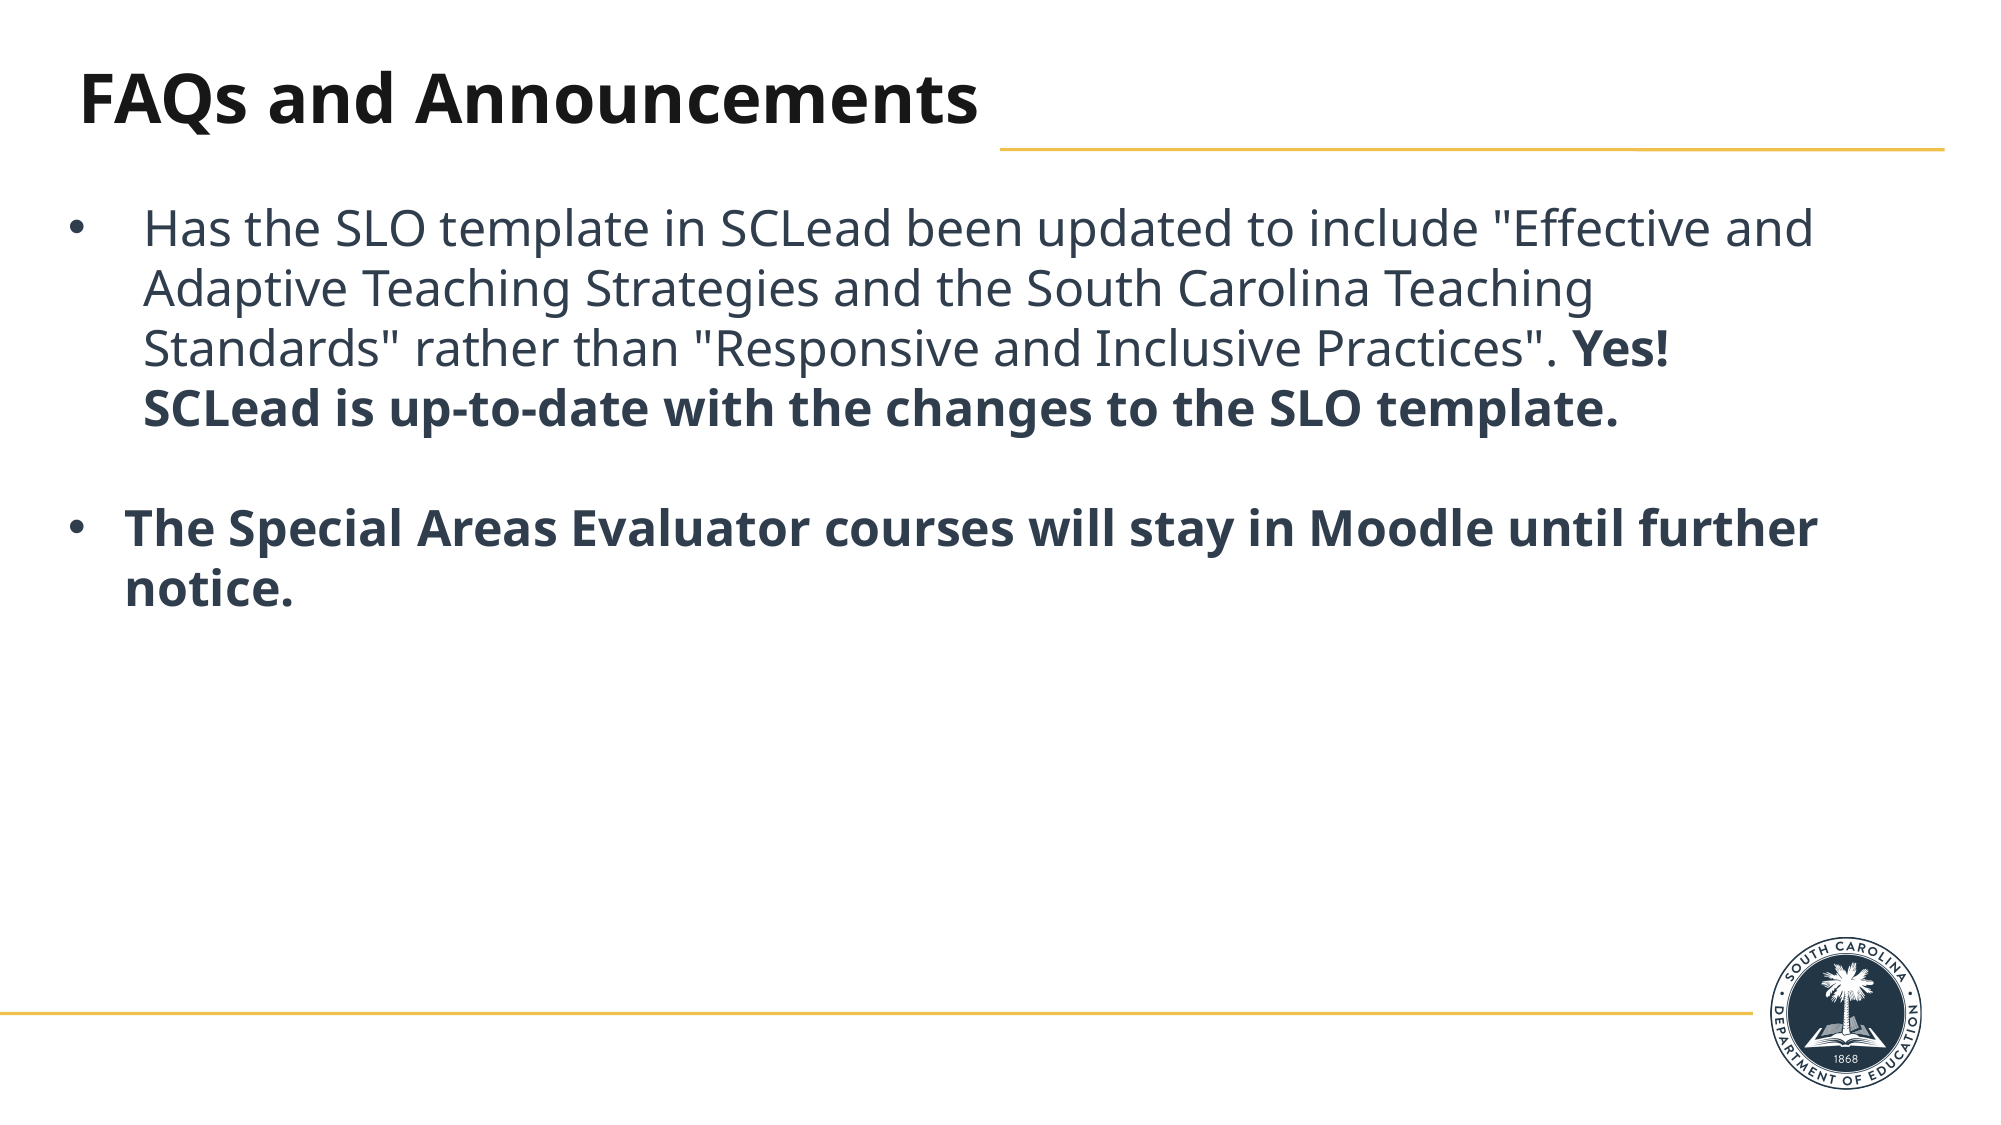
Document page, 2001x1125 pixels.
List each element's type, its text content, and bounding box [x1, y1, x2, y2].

title FAQs and Announcements [78, 67, 1933, 256]
text_box [1770, 937, 1922, 1090]
text_box Has the SLO template in SCLead been updated to include "Effective and Adaptive Teaching Strategies and the South Carolina Teaching Standards" rather than "Responsive and Inclusive Practices". Yes! SCLead is up-to-date with the changes to the SLO template. The Special Areas Evaluator courses will stay in Moodle until further notice. [68, 196, 1846, 617]
